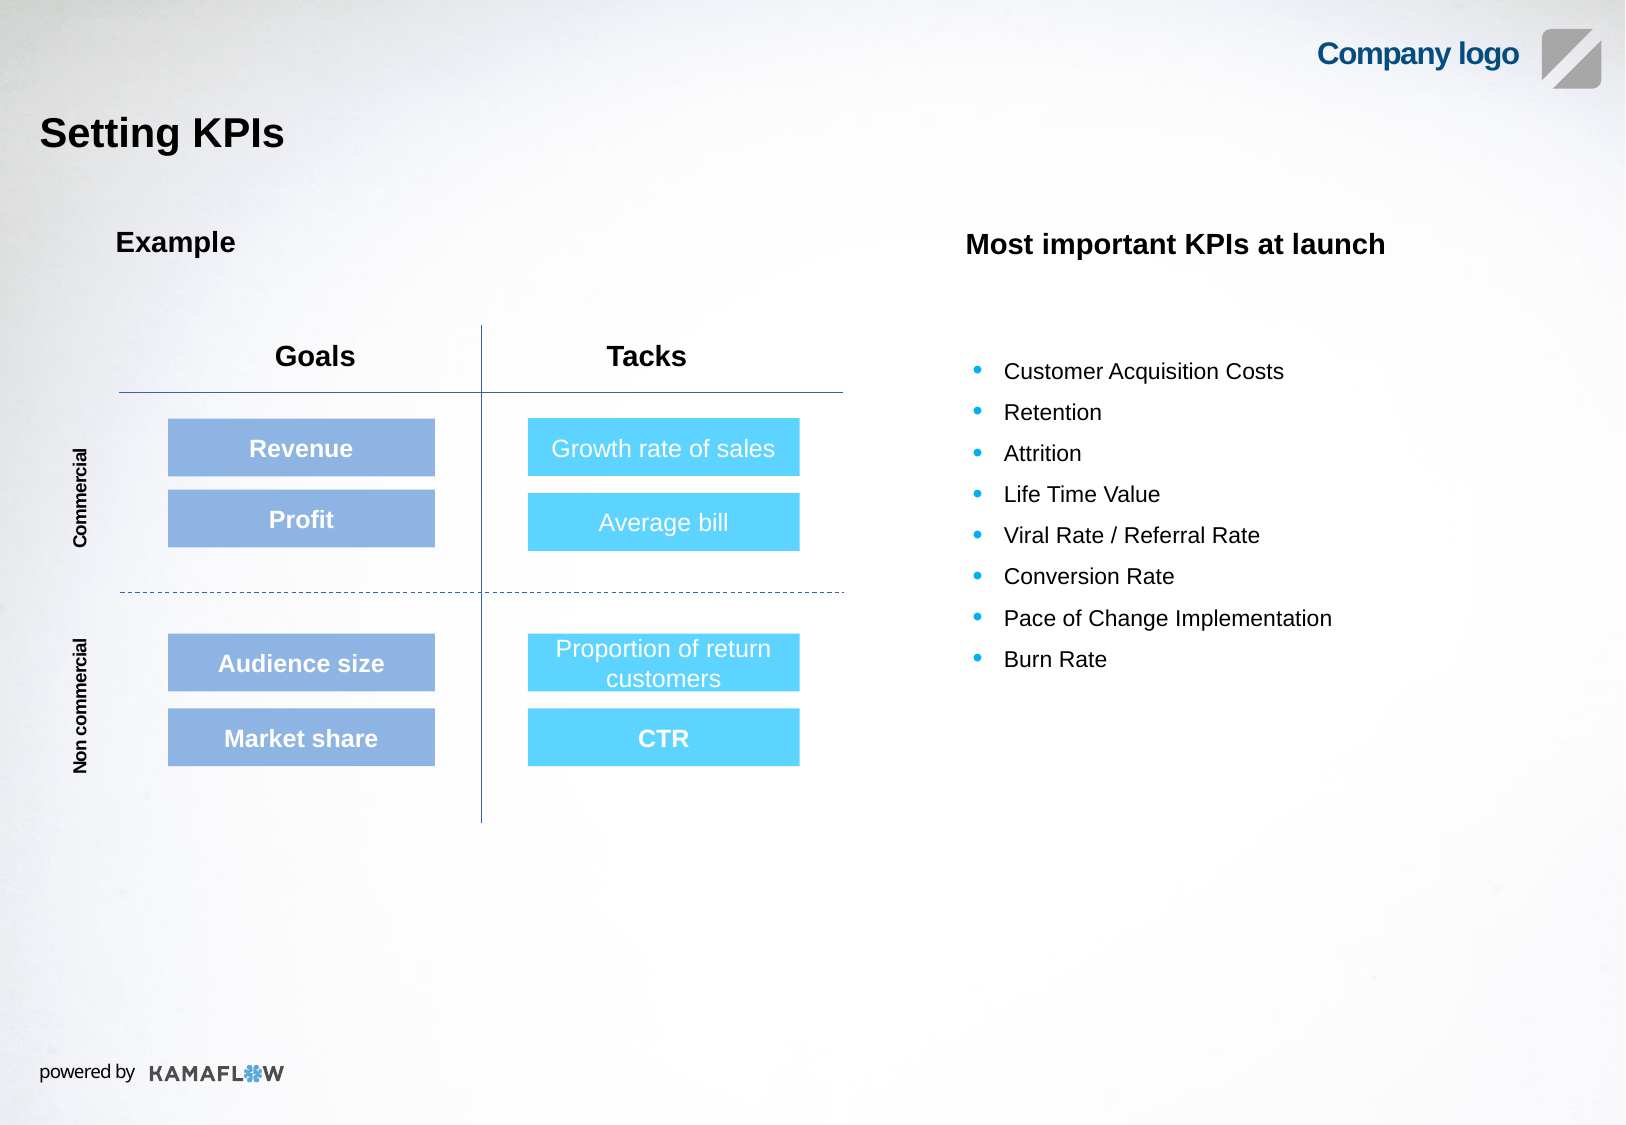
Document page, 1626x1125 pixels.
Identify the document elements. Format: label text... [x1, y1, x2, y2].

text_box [527, 492, 800, 552]
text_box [527, 625, 800, 700]
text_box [167, 489, 436, 548]
text_box Example [115, 223, 533, 259]
text_box Most important KPIs at launch [965, 225, 1530, 261]
text_box Non commercial [67, 562, 91, 851]
text_box Customer Acquisition Costs Retention Attrition Life Time Value Viral Rate / Referral Rate Conversion Rate Pace of Change Implementation Burn Rate [972, 342, 1567, 672]
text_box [167, 708, 436, 767]
text_box Commercial [67, 321, 91, 562]
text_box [167, 633, 436, 692]
picture [0, 0, 1626, 1125]
text_box Goals [246, 337, 356, 373]
text_box Tacks [606, 337, 741, 373]
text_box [527, 708, 800, 767]
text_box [527, 417, 800, 477]
list Setting KPIs [39, 87, 1590, 174]
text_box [167, 418, 436, 477]
